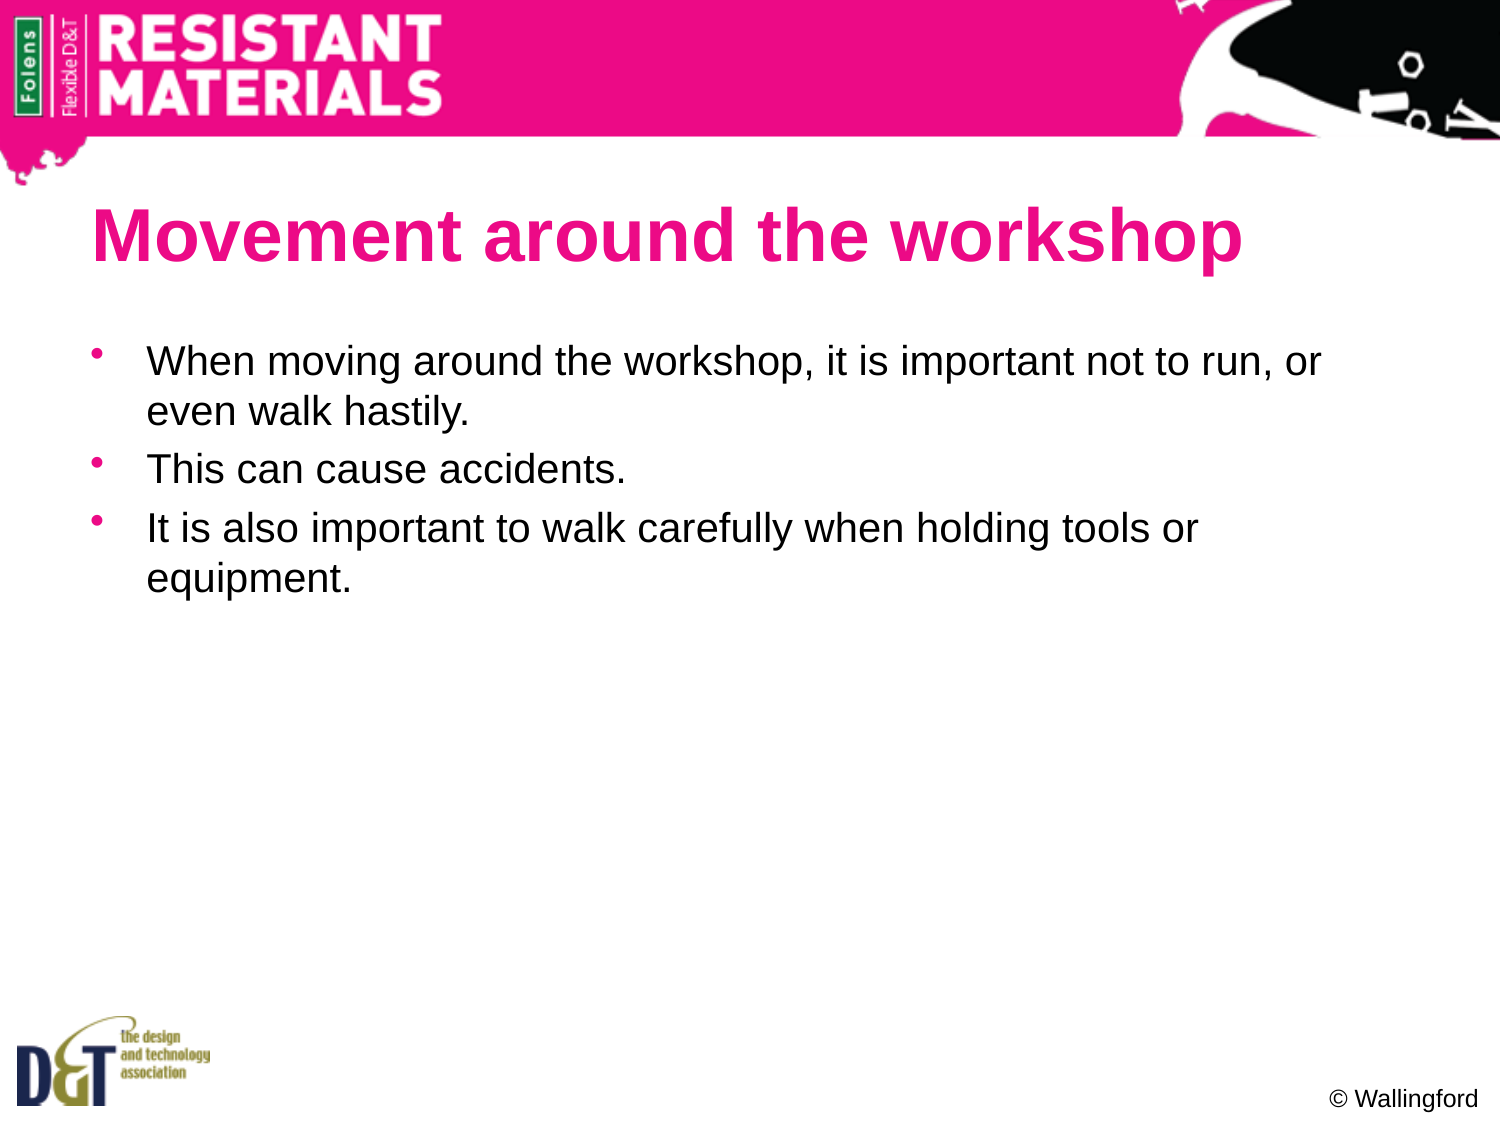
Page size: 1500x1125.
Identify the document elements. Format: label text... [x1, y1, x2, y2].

title Movement around the workshop [76, 160, 1427, 301]
picture [0, 0, 1500, 1125]
text_box © Wallingford [1257, 1074, 1495, 1125]
list When moving around the workshop, it is important not to run, or even walk hastily. This can cause accidents. It is also important to walk carefully when holding tools or equipment. [75, 326, 1425, 1005]
